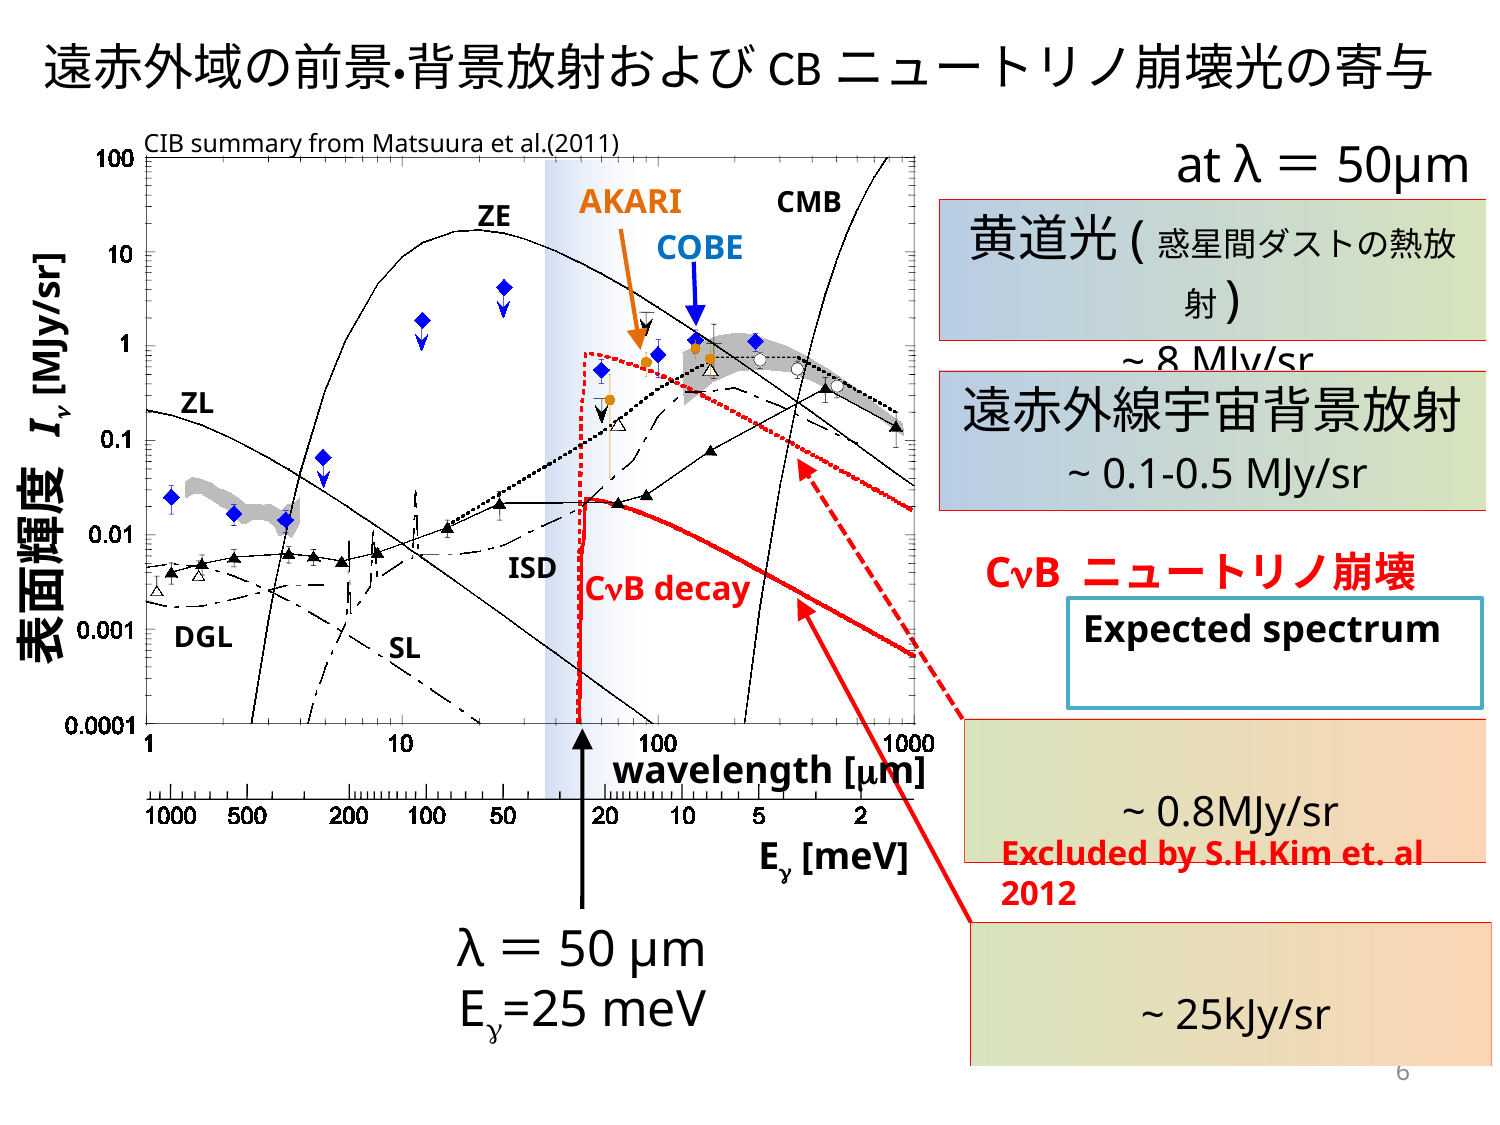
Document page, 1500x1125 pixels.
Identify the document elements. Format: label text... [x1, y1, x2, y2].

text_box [65, 149, 935, 825]
text_box 表面輝度 I [MJy/sr] [2, 236, 60, 681]
slide_number 6 [1074, 1066, 1425, 1103]
text_box CB ニュートリノ崩壊 [970, 538, 1431, 604]
text_box λ＝50 μm E=25 meV [419, 908, 746, 1052]
text_box E [meV] [743, 832, 925, 891]
text_box CIB summary from Matsuura et al.(2011) [128, 120, 635, 147]
text_box at λ＝50μm [1161, 125, 1488, 201]
text_box Excluded by S.H.Kim et. al 2012 [986, 825, 1500, 920]
